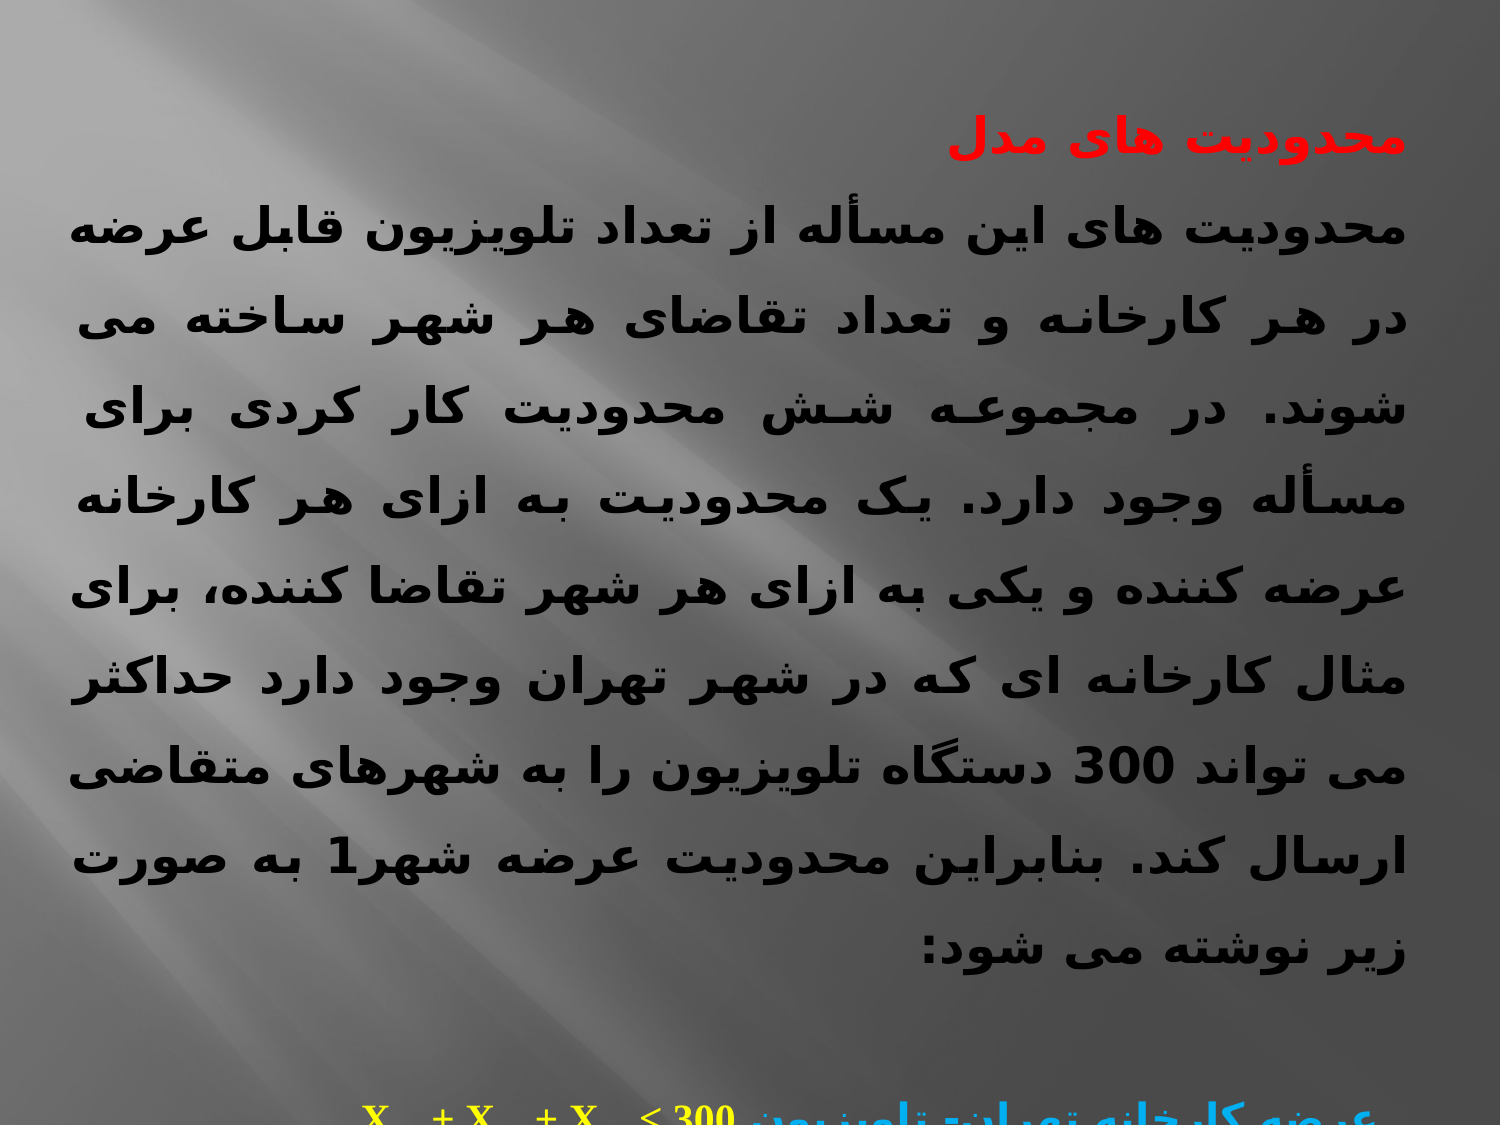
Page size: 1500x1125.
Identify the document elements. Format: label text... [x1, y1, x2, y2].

text_box محدودیت های مدل محدودیت های این مسأله از تعداد تلویزیون قابل عرضه در هر کارخانه و تعداد تقاضای هر شهر ساخته می شوند. در مجموعه شش محدودیت کار کردی برای مسأله وجود دارد. یک محدودیت به ازای هر کارخانه عرضه کننده و یکی به ازای هر شهر تقاضا کننده، برای مثال کارخانه ای که در شهر تهران وجود دارد حداکثر می تواند 300 دستگاه تلویزیون را به شهرهای متقاضی ارسال کند. بنابراین محدودیت عرضه شهر1 به صورت زیر نوشته می شود: عرضه کارخانه تهران- تلویزیون X1A + X1B + X1C ≤ 300 [53, 66, 1424, 1125]
